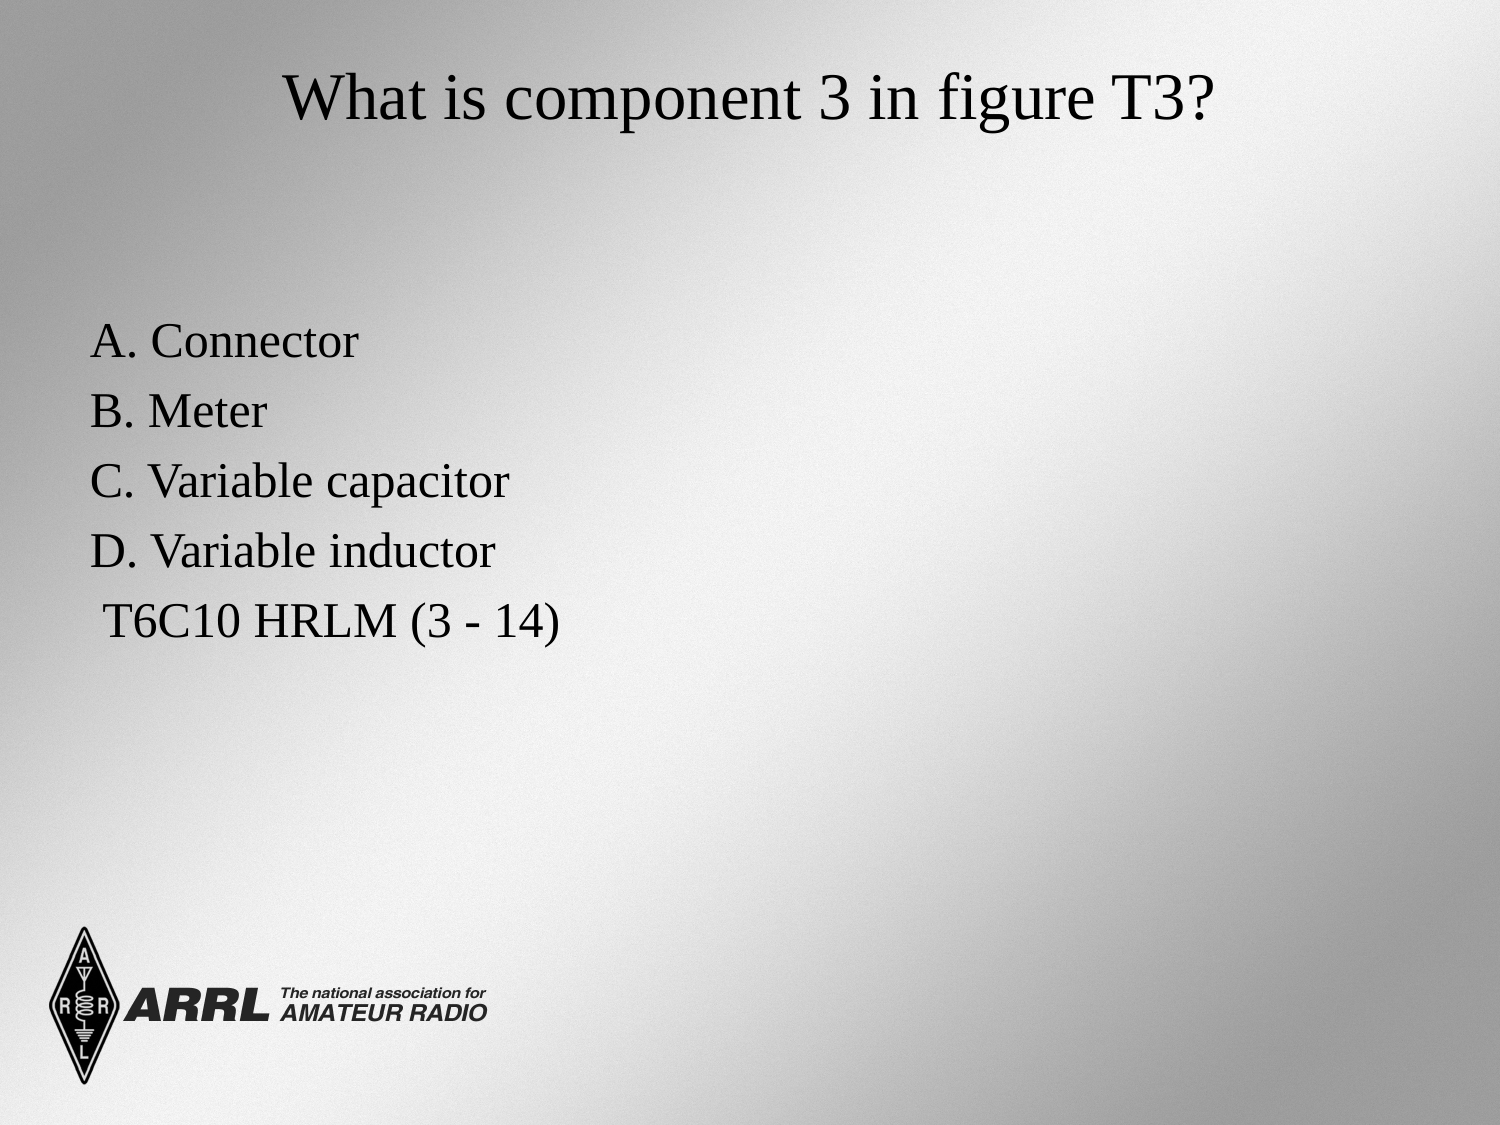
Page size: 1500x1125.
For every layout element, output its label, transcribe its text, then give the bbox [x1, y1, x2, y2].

list A. Connector B. Meter C. Variable capacitor D. Variable inductor T6C10 HRLM (3 - 14) [75, 299, 1425, 1005]
title What is component 3 in figure T3? [75, 45, 1425, 233]
picture [0, 0, 1500, 1125]
